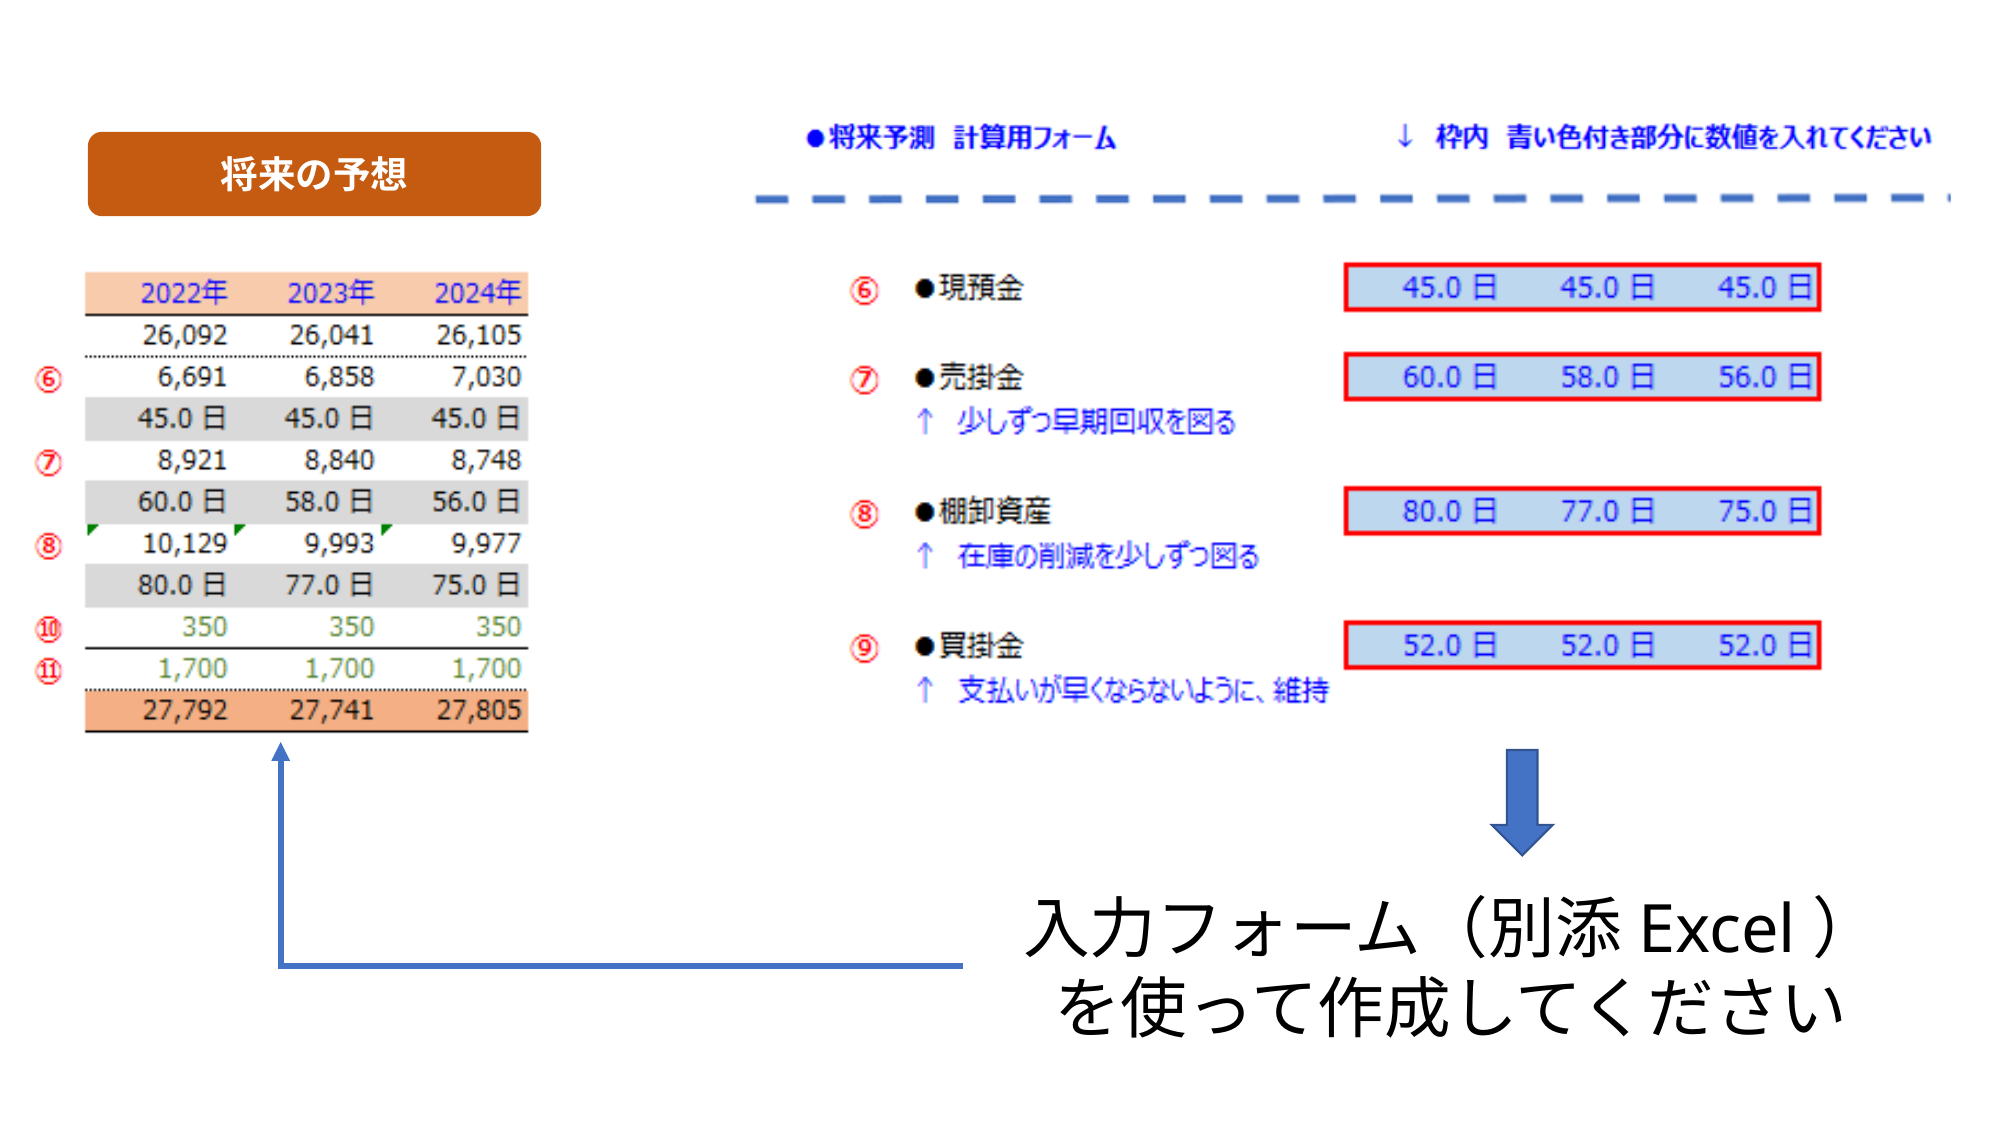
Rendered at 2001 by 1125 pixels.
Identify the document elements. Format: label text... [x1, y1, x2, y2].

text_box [280, 742, 964, 968]
picture [20, 264, 542, 743]
text_box 将来の予想 [86, 130, 543, 218]
text_box [1489, 748, 1556, 857]
text_box 入力フォーム（別添Excel） を使って作成してください [963, 878, 1939, 1054]
picture [822, 249, 1841, 727]
picture [741, 97, 1962, 217]
